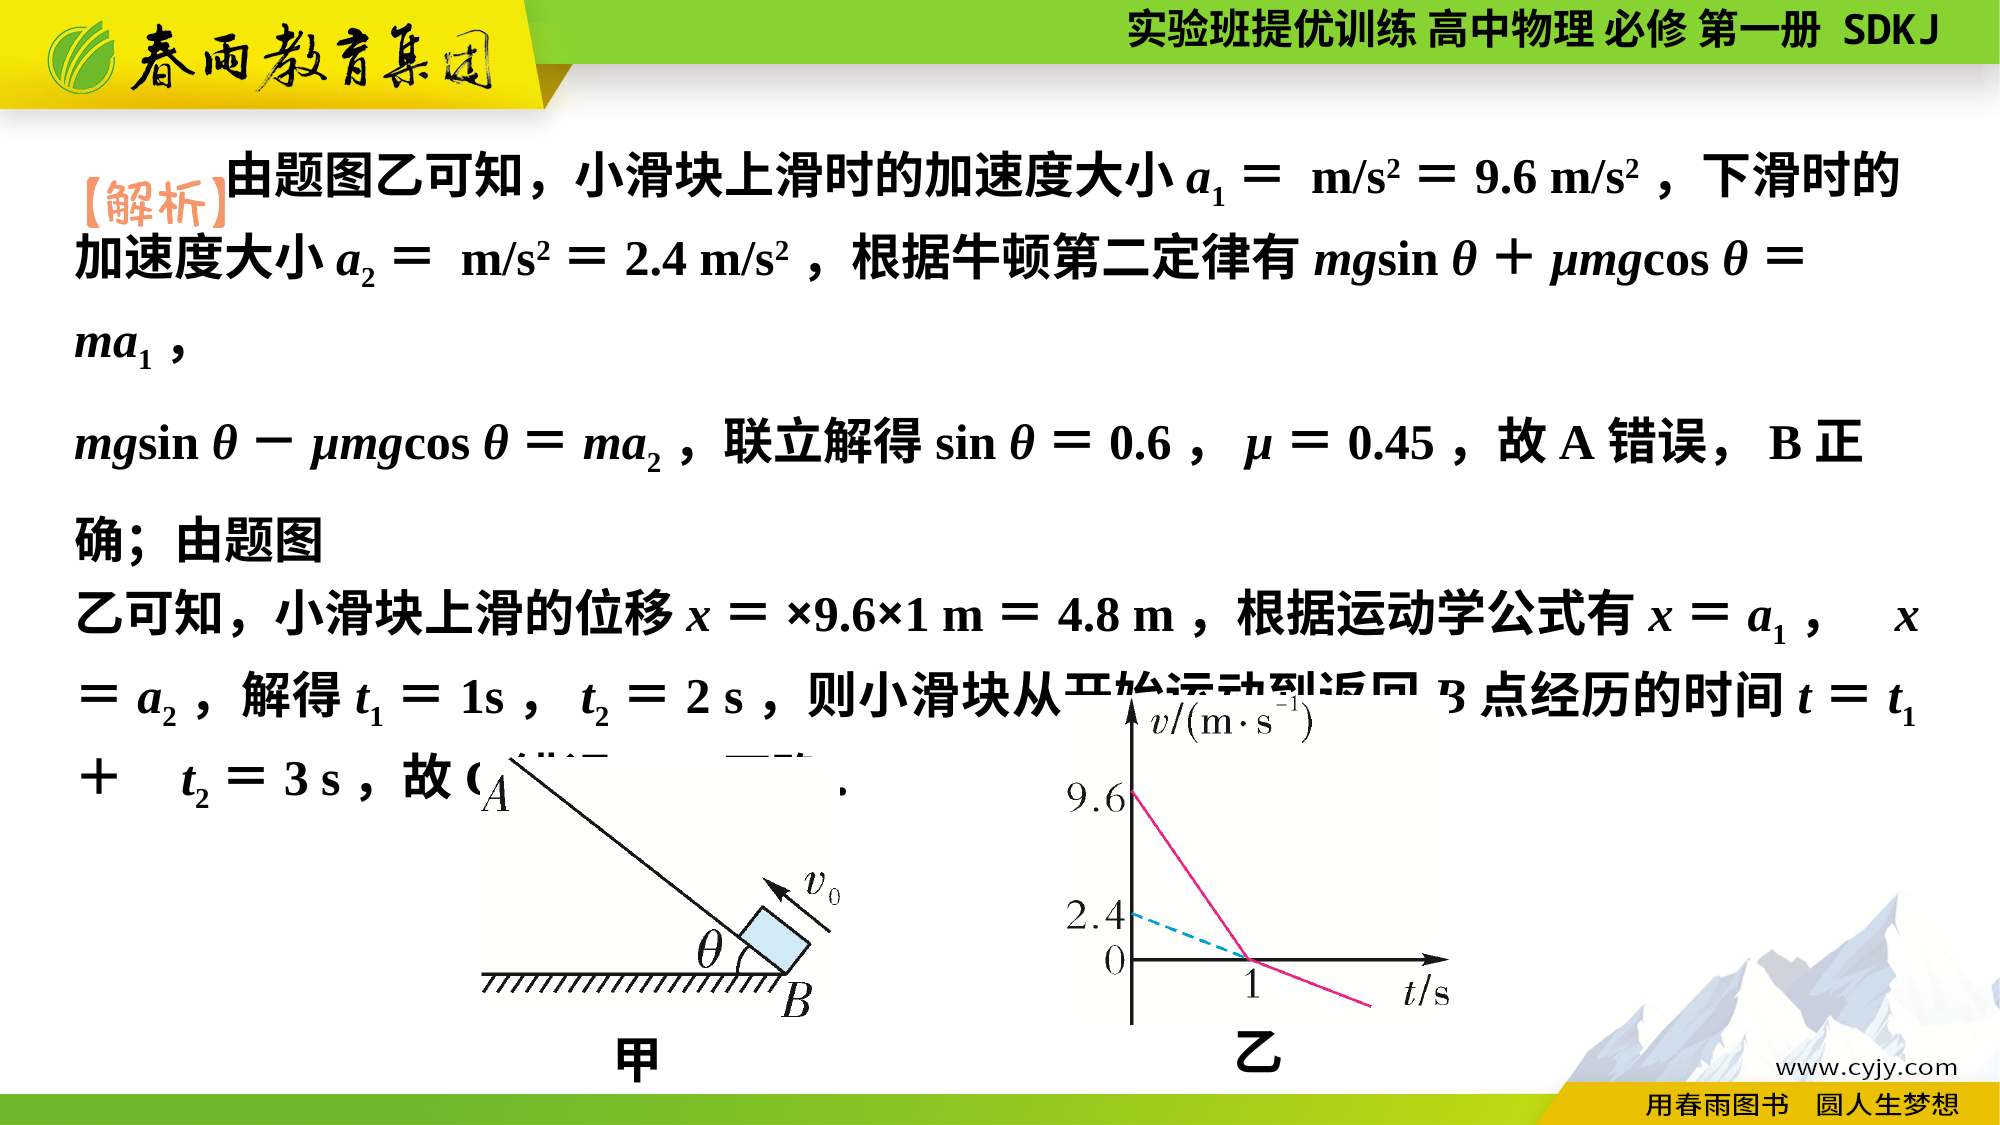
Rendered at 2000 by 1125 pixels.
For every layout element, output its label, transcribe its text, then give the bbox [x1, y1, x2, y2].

text_box 乙 [1218, 1033, 1299, 1088]
text_box 甲 [597, 1026, 677, 1097]
picture [0, 0, 2000, 1125]
